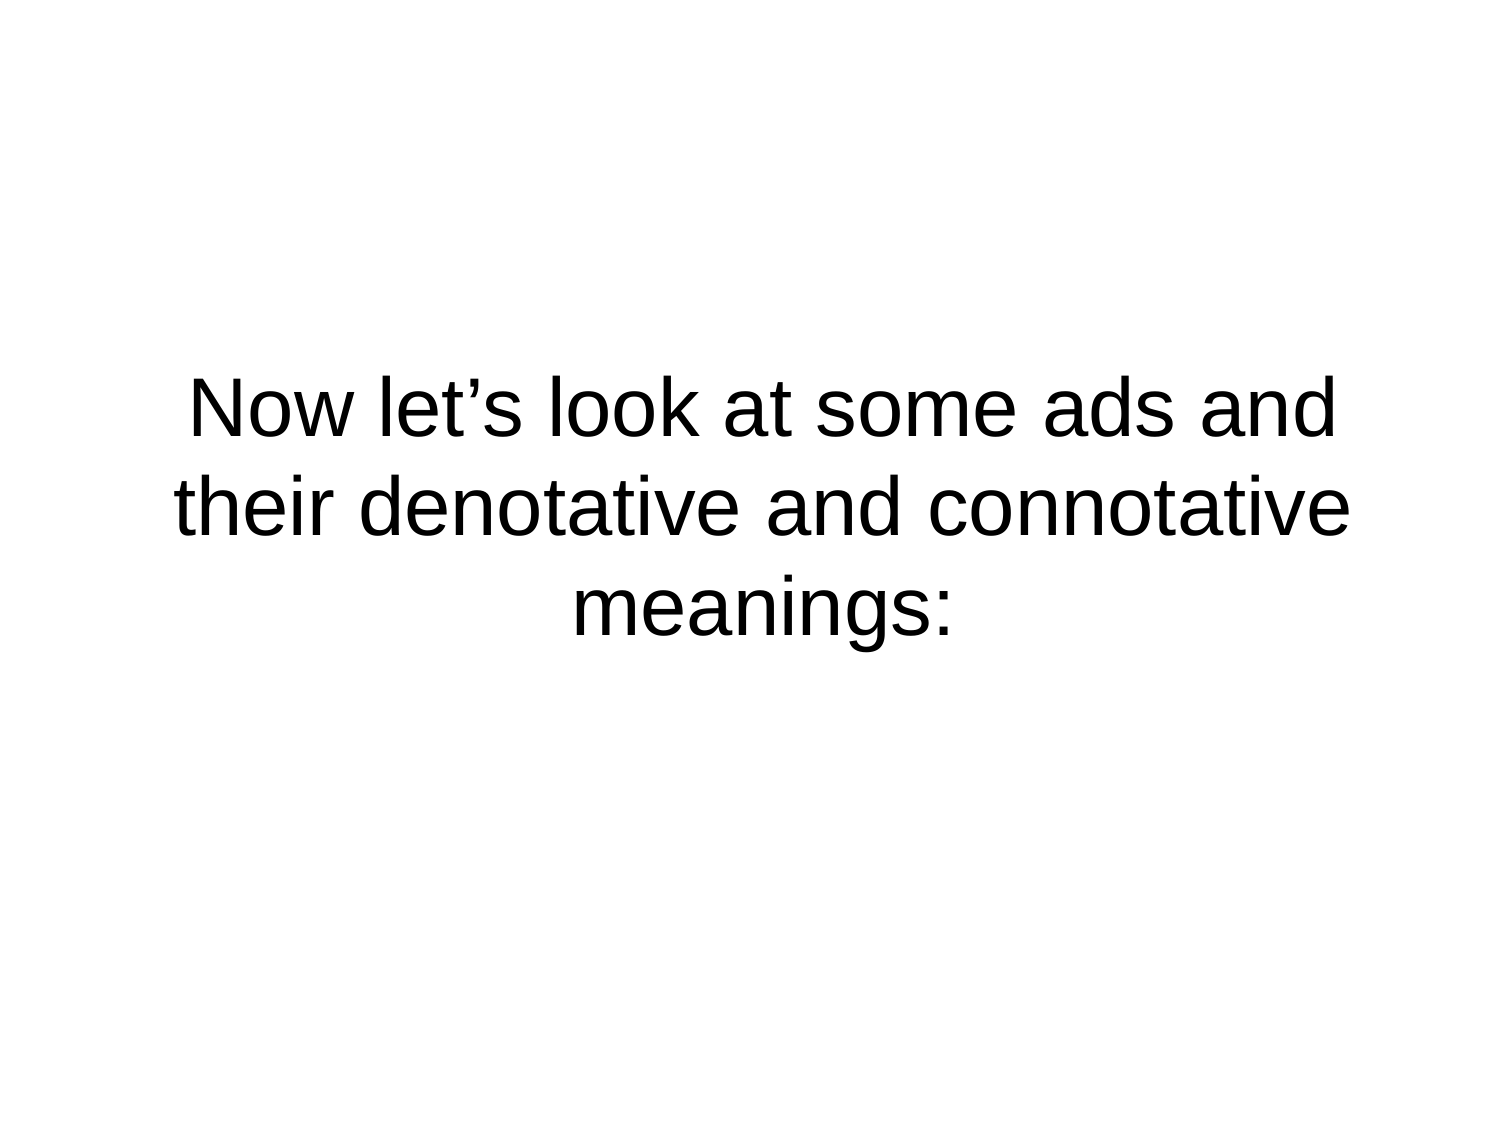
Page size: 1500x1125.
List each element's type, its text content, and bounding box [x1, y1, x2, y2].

title Now let’s look at some ads and their denotative and connotative meanings: [88, 408, 1439, 597]
